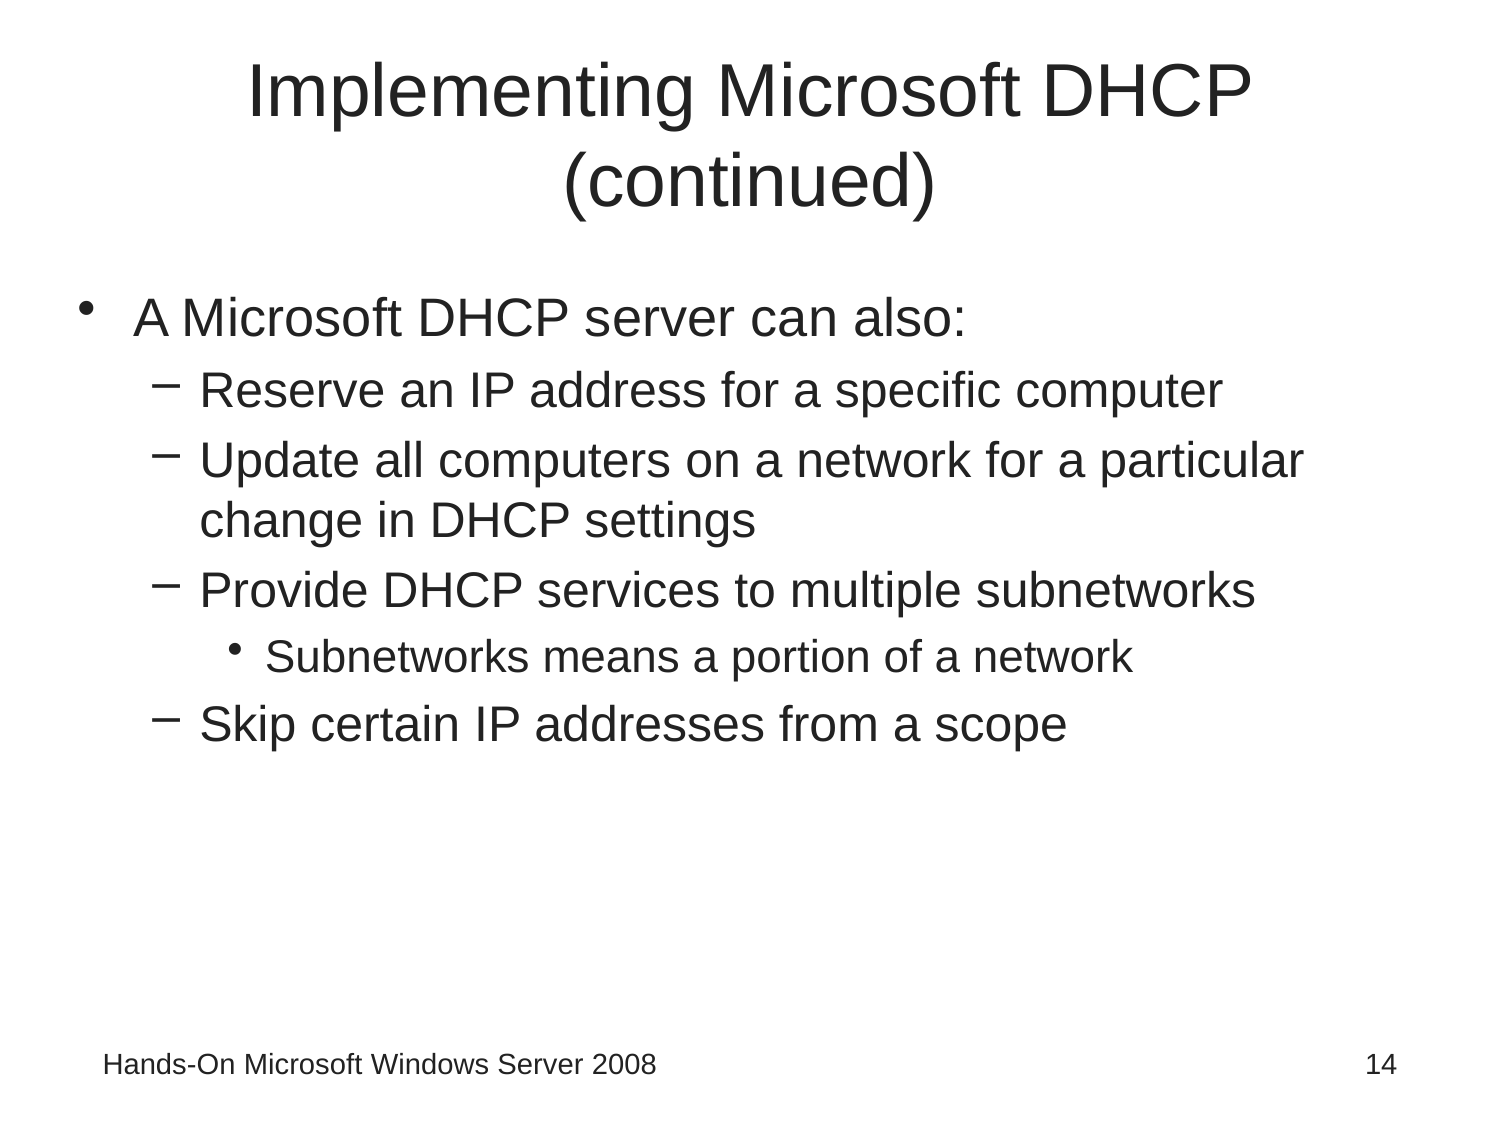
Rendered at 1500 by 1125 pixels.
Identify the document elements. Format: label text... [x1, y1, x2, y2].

title Implementing Microsoft DHCP (continued) [87, 37, 1413, 226]
slide_number 14 [1074, 1037, 1413, 1101]
footer Hands-On Microsoft Windows Server 2008 [87, 1037, 1051, 1101]
list A Microsoft DHCP server can also: Reserve an IP address for a specific computer Update all computers on a network for a particular change in DHCP settings Provide DHCP services to multiple subnetworks Subnetworks means a portion of a network Skip certain IP addresses from a scope [62, 274, 1426, 1026]
